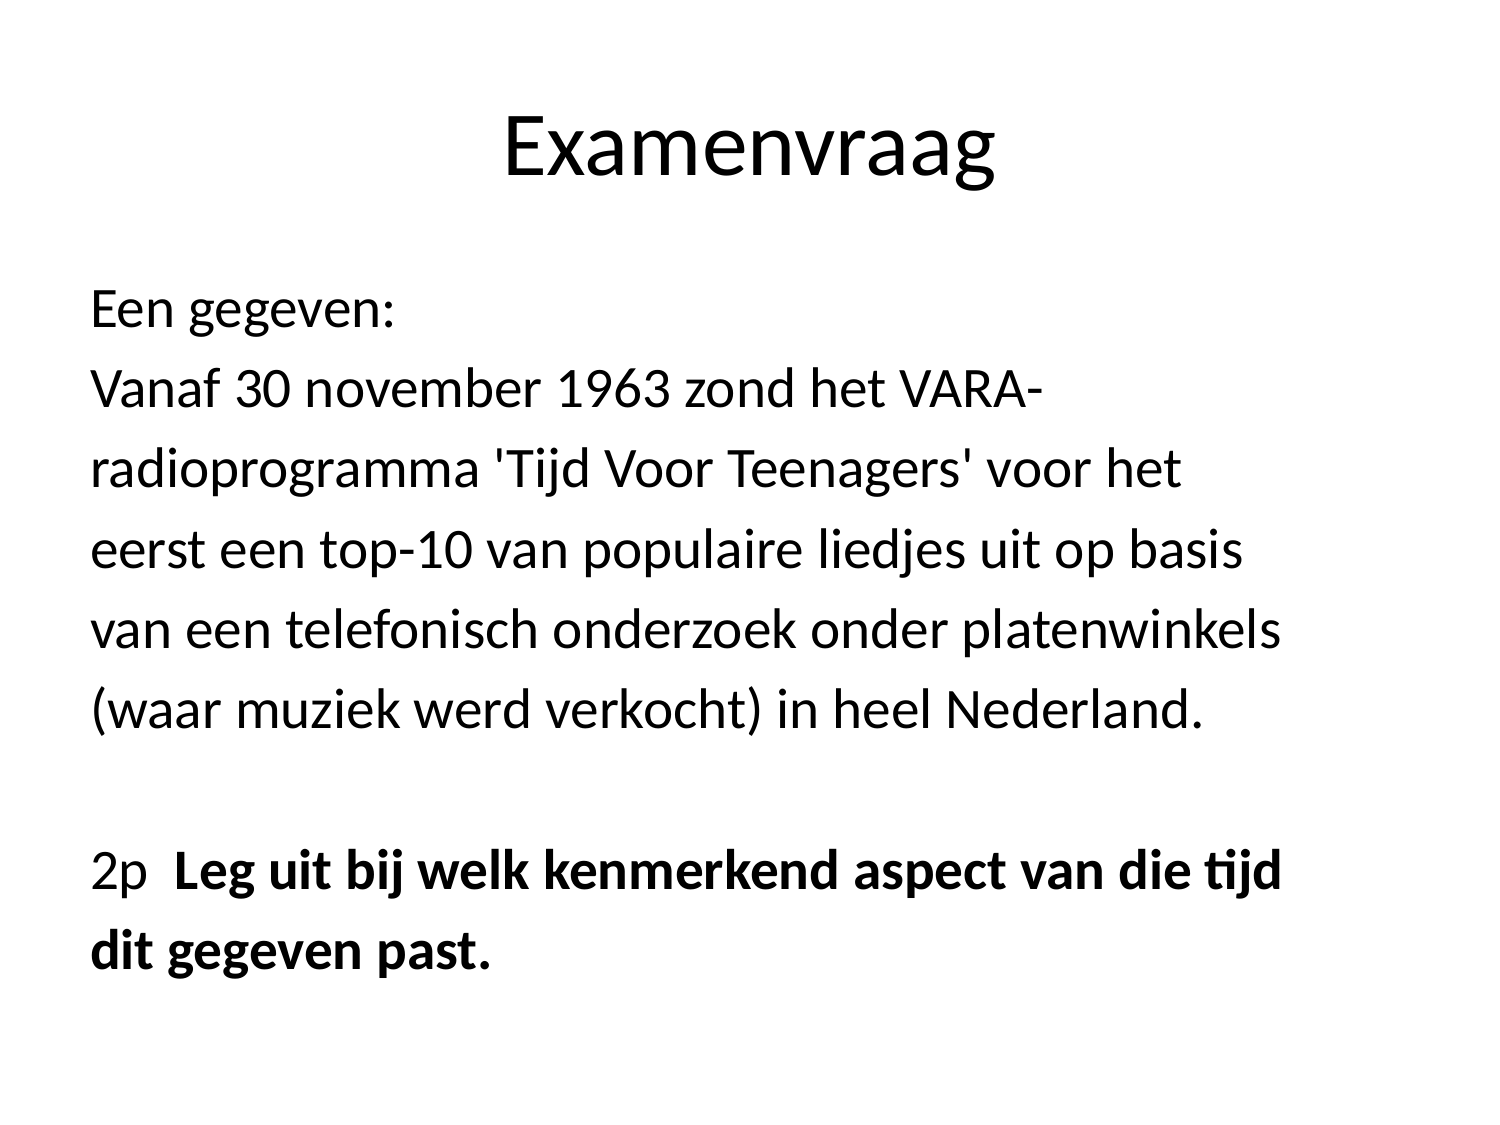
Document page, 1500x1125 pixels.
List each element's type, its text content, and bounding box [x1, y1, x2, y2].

title Examenvraag [75, 45, 1425, 233]
list Een gegeven: Vanaf 30 november 1963 zond het VARA- radioprogramma 'Tijd Voor Teenagers' voor het eerst een top-10 van populaire liedjes uit op basis van een telefonisch onderzoek onder platenwinkels (waar muziek werd verkocht) in heel Nederland. 2p Leg uit bij welk kenmerkend aspect van die tijd dit gegeven past. [75, 262, 1425, 1005]
